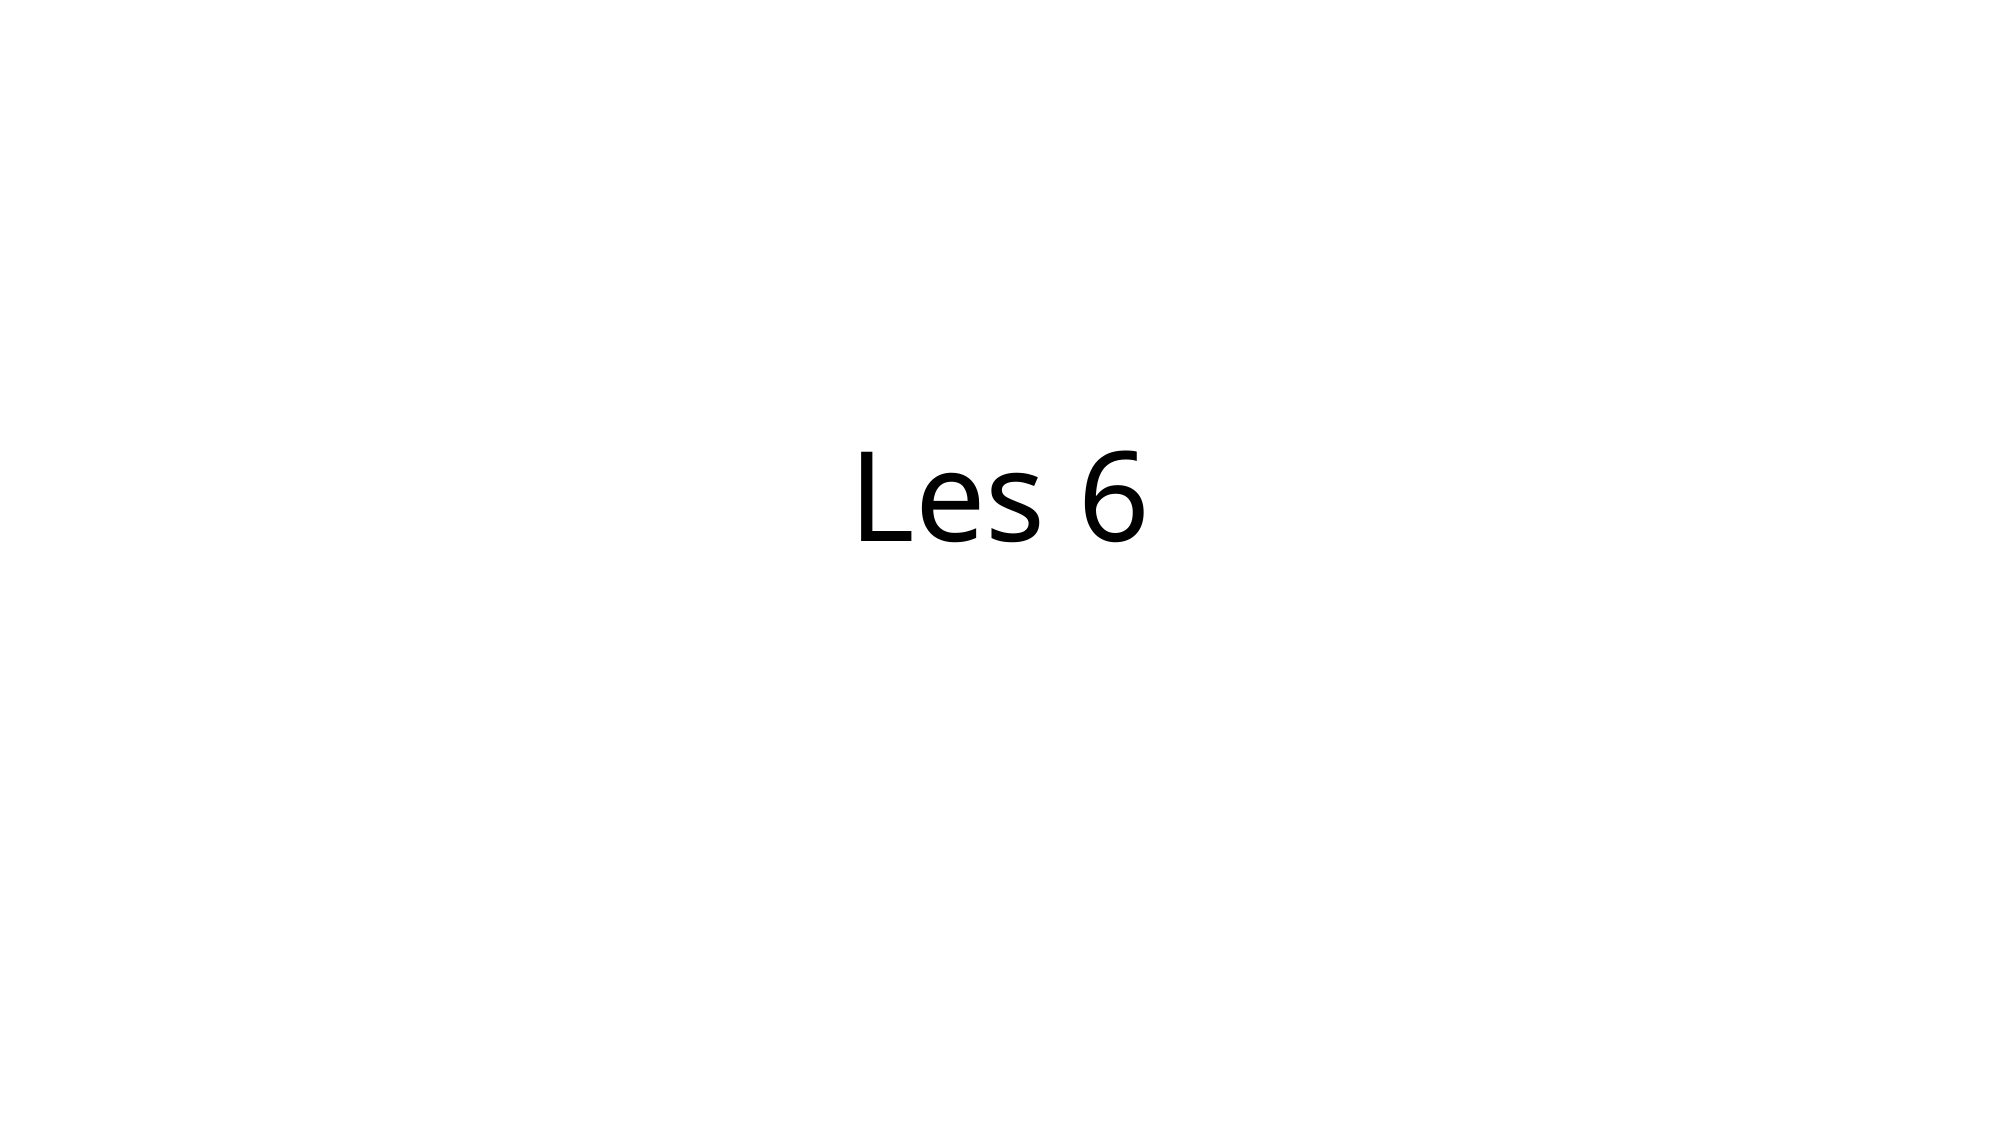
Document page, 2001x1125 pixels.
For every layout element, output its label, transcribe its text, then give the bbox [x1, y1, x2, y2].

title Les 6 [249, 184, 1750, 576]
